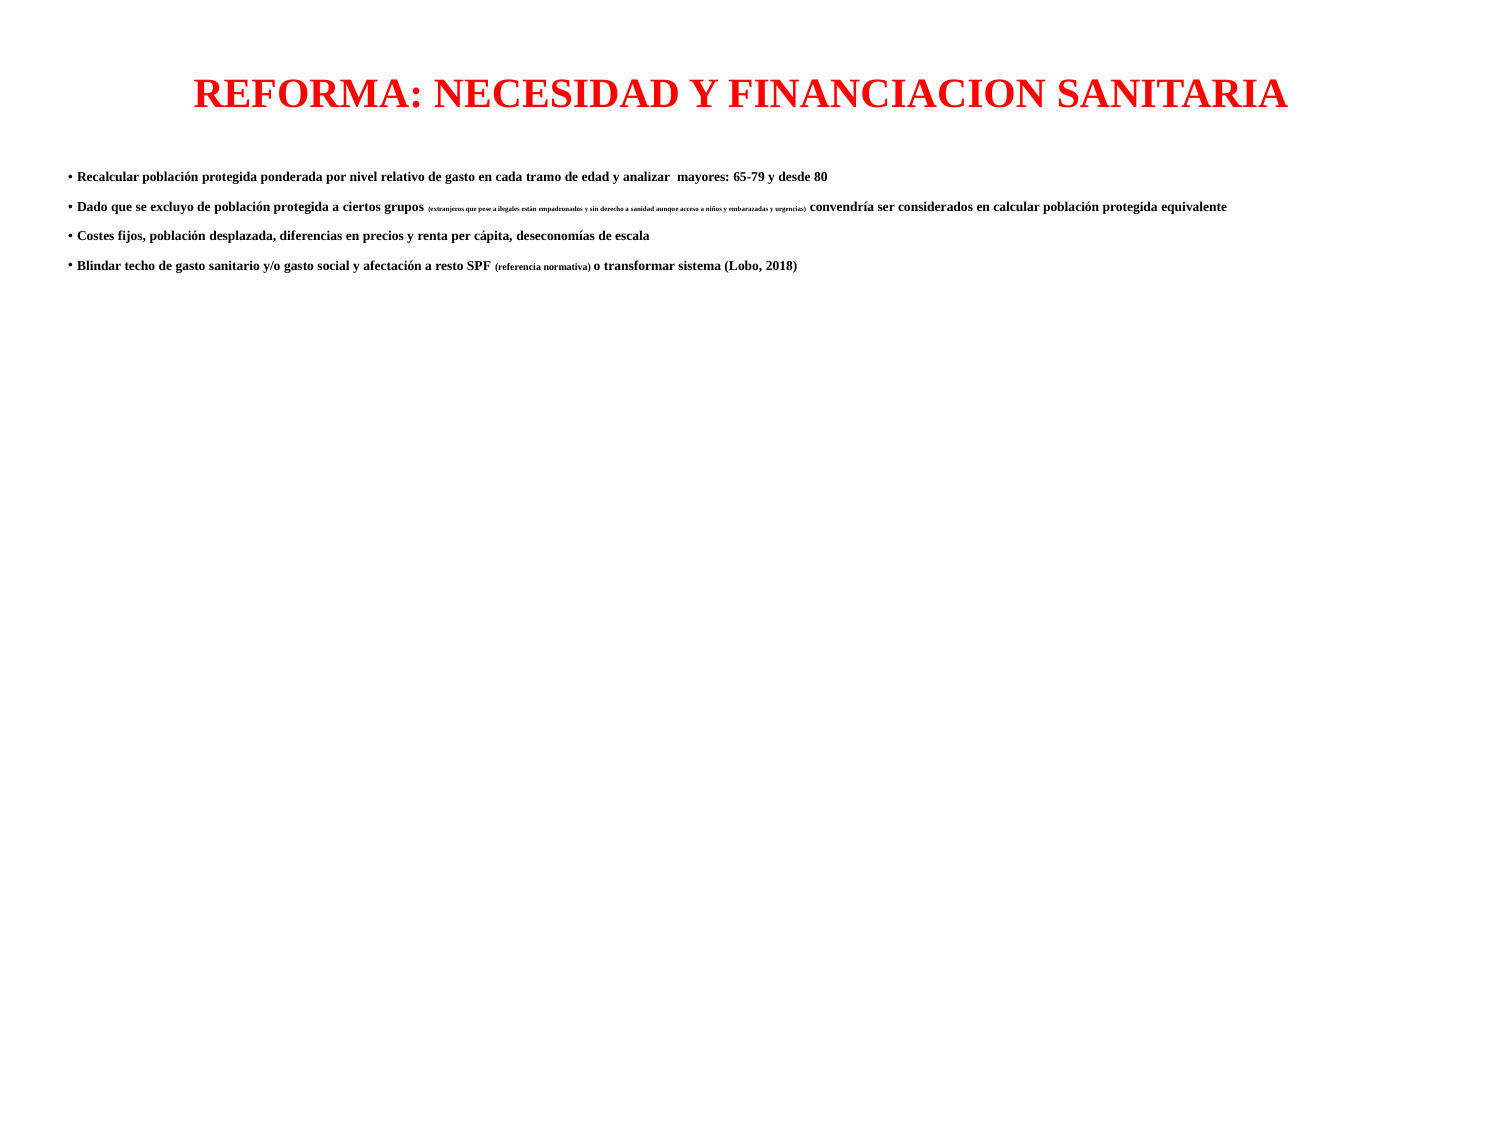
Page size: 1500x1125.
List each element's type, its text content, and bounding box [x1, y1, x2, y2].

title REFORMA: NECESIDAD Y FINANCIACION SANITARIA [0, 31, 1483, 124]
list Recalcular población protegida ponderada por nivel relativo de gasto en cada tramo de edad y analizar mayores: 65-79 y desde 80 Dado que se excluyo de población protegida a ciertos grupos (extranjeros que pese a ilegales están empadronados y sin derecho a sanidad aunque acceso a niños y embarazadas y urgencias) convendría ser considerados en calcular población protegida equivalente Costes fijos, población desplazada, diferencias en precios y renta per cápita, deseconomías de escala Blindar techo de gasto sanitario y/o gasto social y afectación a resto SPF (referencia normativa) o transformar sistema (Lobo, 2018) [53, 160, 1456, 297]
